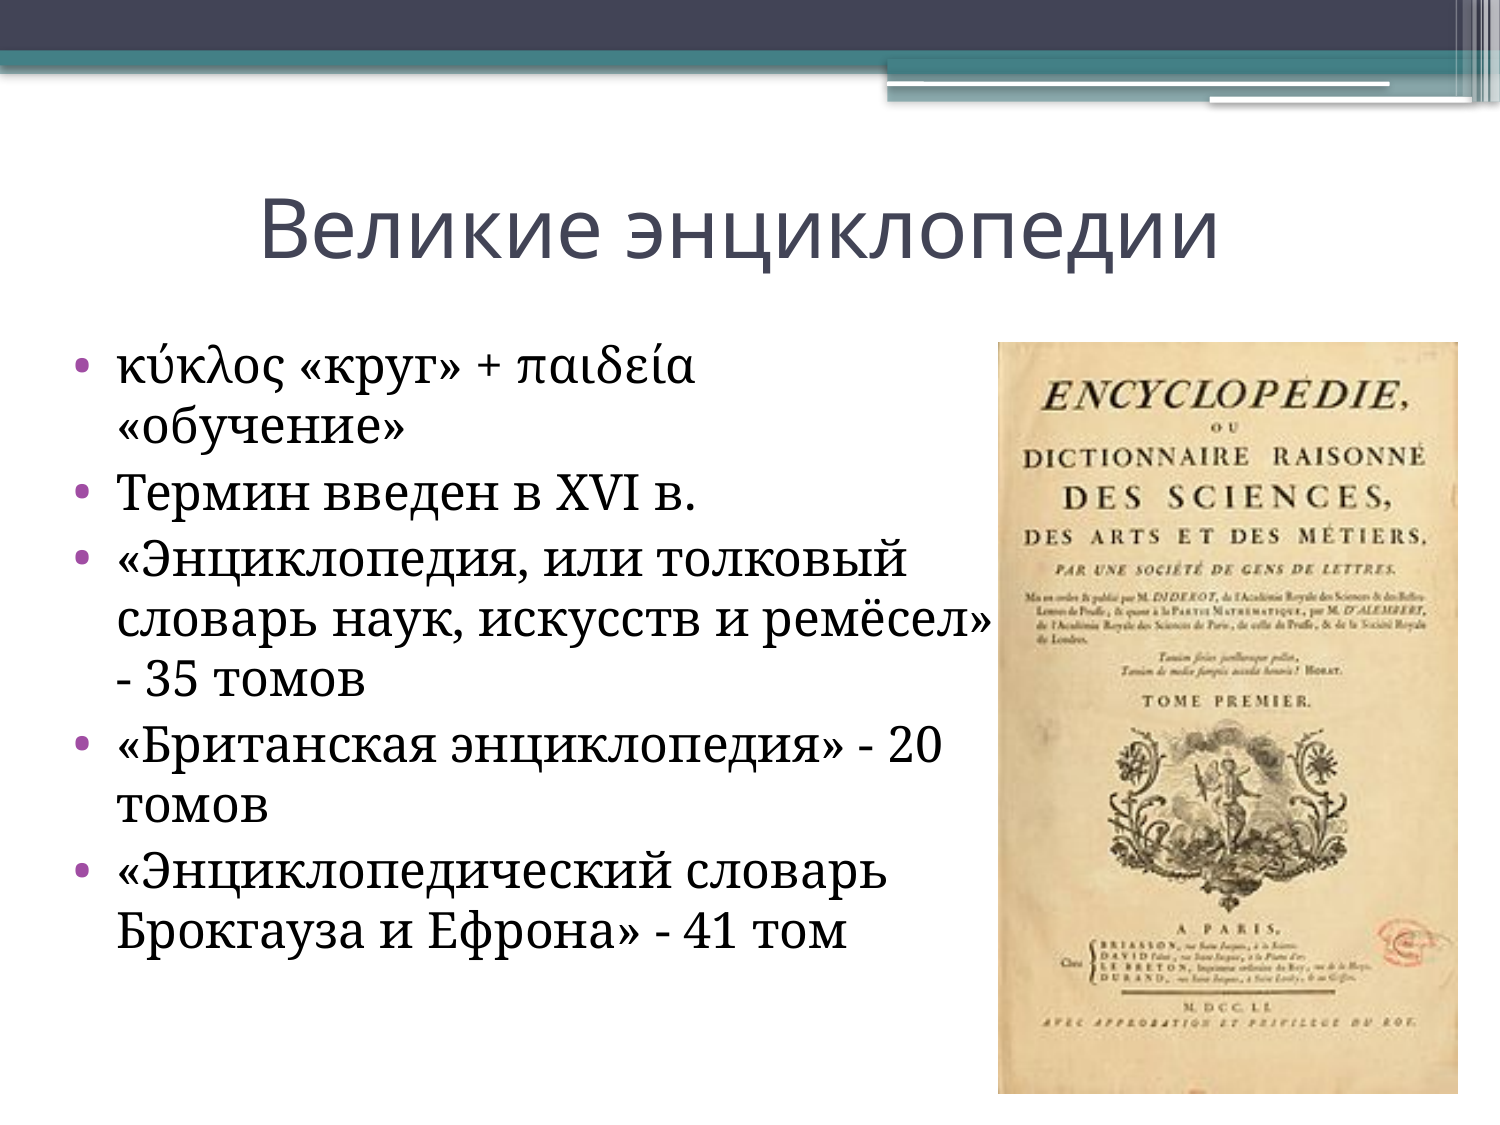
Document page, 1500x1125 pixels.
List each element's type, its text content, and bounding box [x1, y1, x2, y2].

list κύκλος «круг» + παιδεία «обучение» Термин введен в XVI в. «Энциклопедия, или толковый словарь наук, искусств и ремёсел» - 35 томов «Британская энциклопедия» - 20 томов «Энциклопедический словарь Брокгауза и Ефрона» - 41 том [41, 326, 1010, 1079]
picture [997, 342, 1458, 1095]
title Великие энциклопедии [64, 137, 1415, 313]
